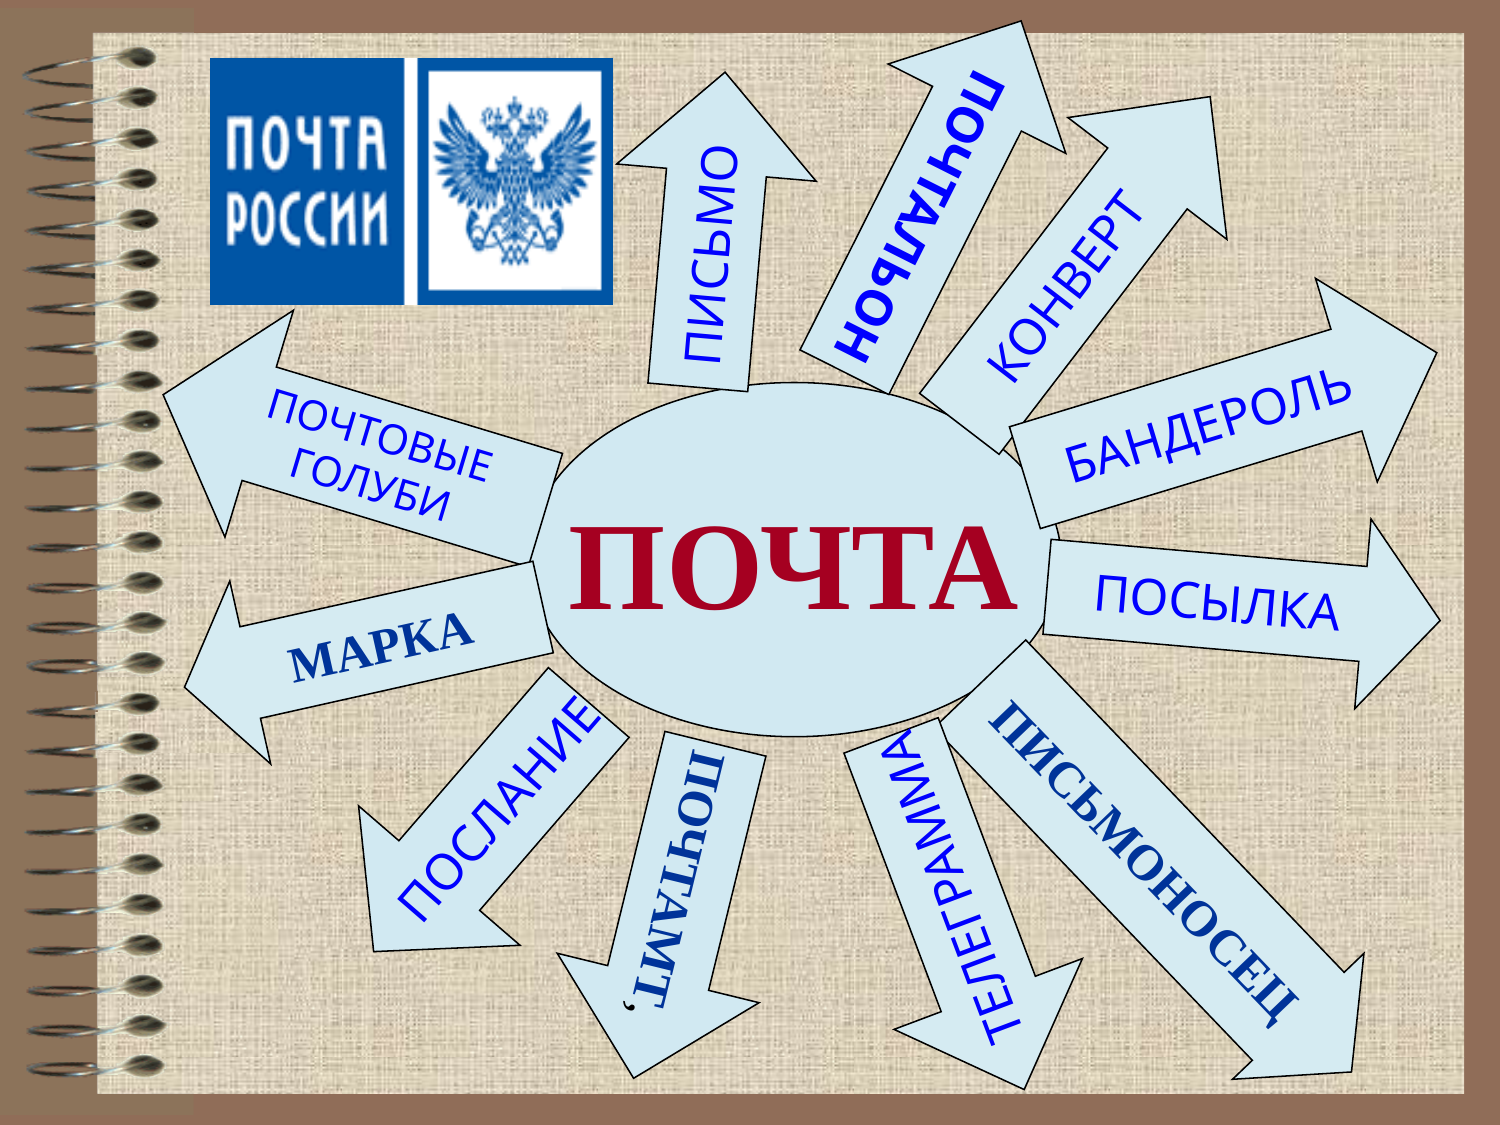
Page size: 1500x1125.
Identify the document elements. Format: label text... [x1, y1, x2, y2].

title [890, 58, 1430, 421]
title [1004, 439, 1020, 464]
title [1030, 626, 1430, 1067]
text_box ТЕЛЕГРАММА [843, 717, 1083, 1090]
text_box ПОЧТАЛЬОН [800, 20, 1066, 395]
text_box ПОСЛАНИЕ [358, 667, 630, 952]
text_box ПОЧТОВЫЕ ГОЛУБИ [163, 313, 563, 564]
text_box ПИСЬМОНОСЕЦ [940, 639, 1364, 1080]
text_box ПОСЫЛКА [1042, 519, 1441, 709]
text_box ПОЧТА [531, 382, 1060, 737]
text_box КОНВЕРТ [919, 96, 1227, 455]
title [1057, 370, 1430, 604]
picture [0, 8, 1465, 1115]
text_box ПИСЬМО [616, 72, 817, 392]
title [949, 745, 1251, 1067]
text_box МАРКА [184, 561, 554, 764]
title [152, 58, 973, 1067]
text_box ПОЧТАМТ, [557, 731, 766, 1079]
text_box БАНДЕРОЛЬ [1009, 278, 1437, 529]
